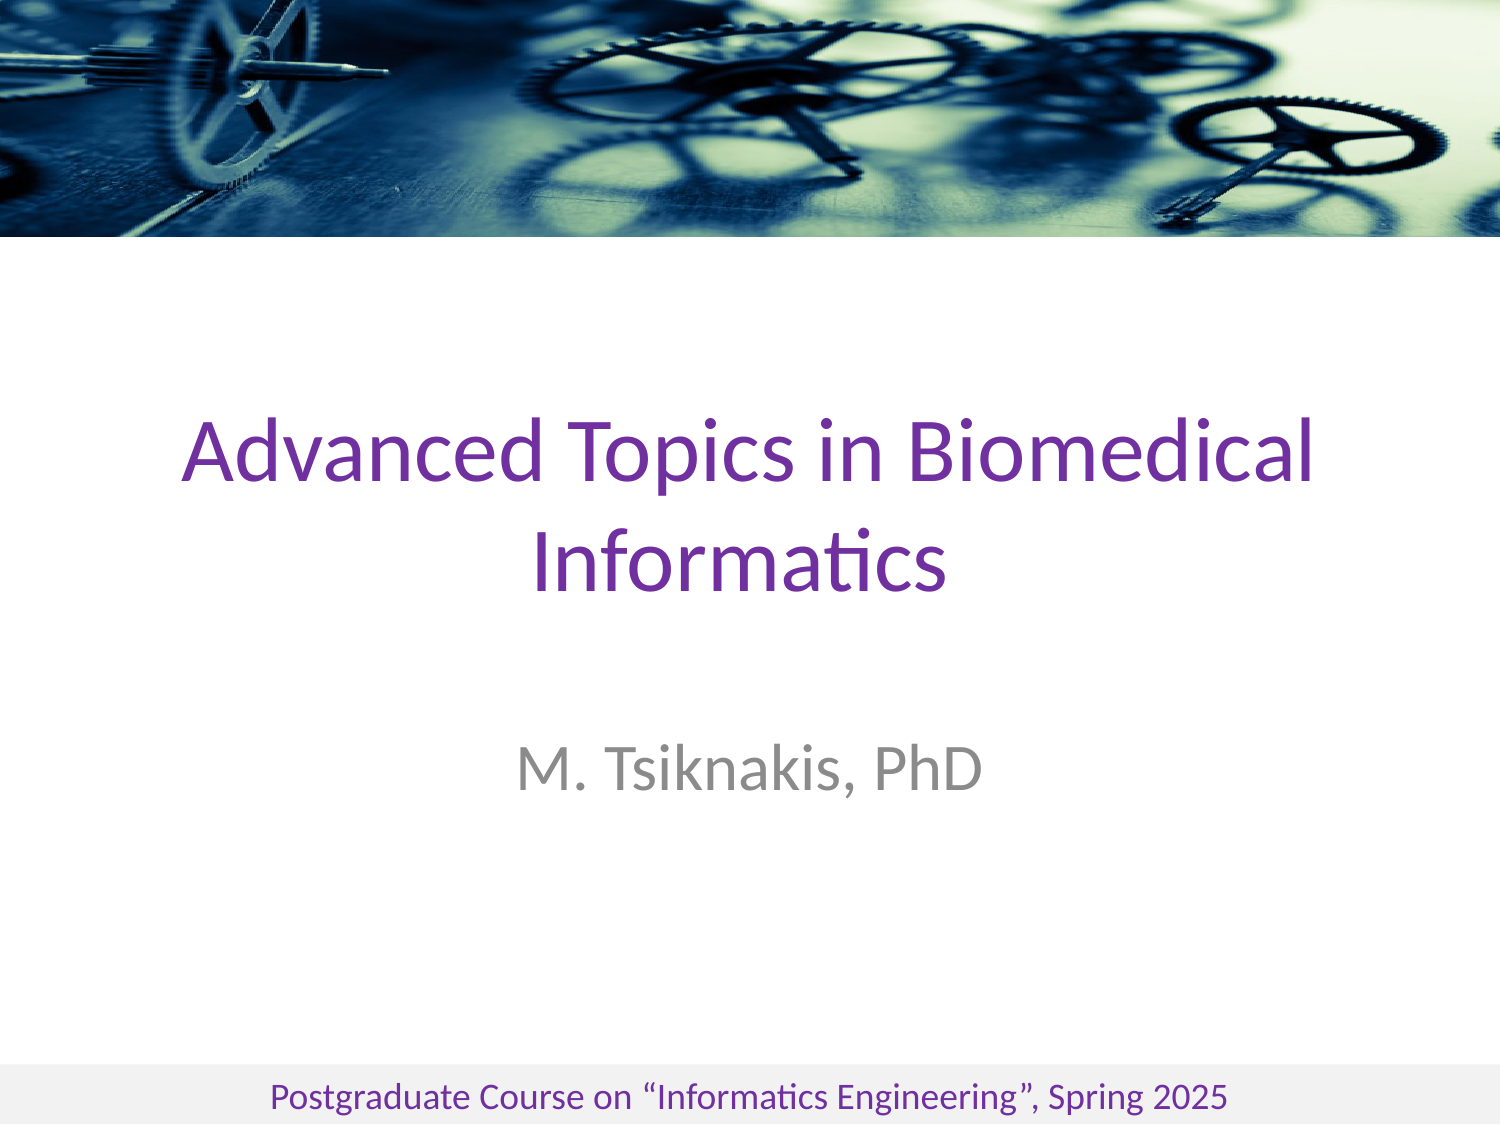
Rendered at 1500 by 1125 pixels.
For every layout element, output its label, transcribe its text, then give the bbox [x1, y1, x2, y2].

text_box Postgraduate Course on “Informatics Engineering”, Spring 2025 [0, 1064, 1500, 1125]
subtitle M. Tsiknakis, PhD [225, 716, 1275, 1004]
picture [0, 0, 1500, 237]
title Advanced Topics in Biomedical Informatics [112, 349, 1388, 651]
